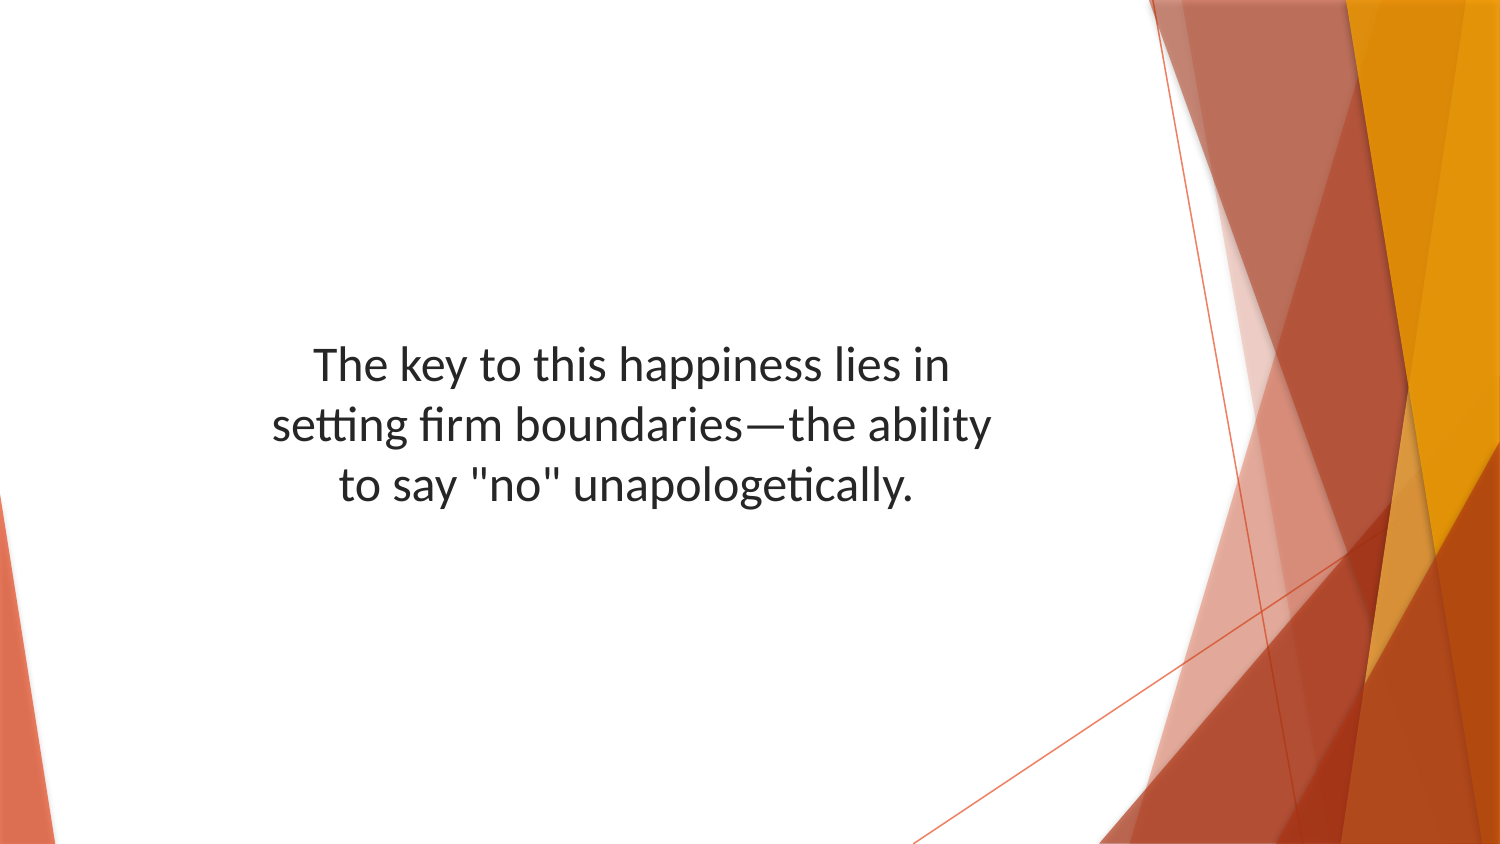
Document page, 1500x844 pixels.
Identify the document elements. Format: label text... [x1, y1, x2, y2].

list The key to this happiness lies in setting firm boundaries—the ability to say "no" unapologetically. [230, 197, 1034, 647]
